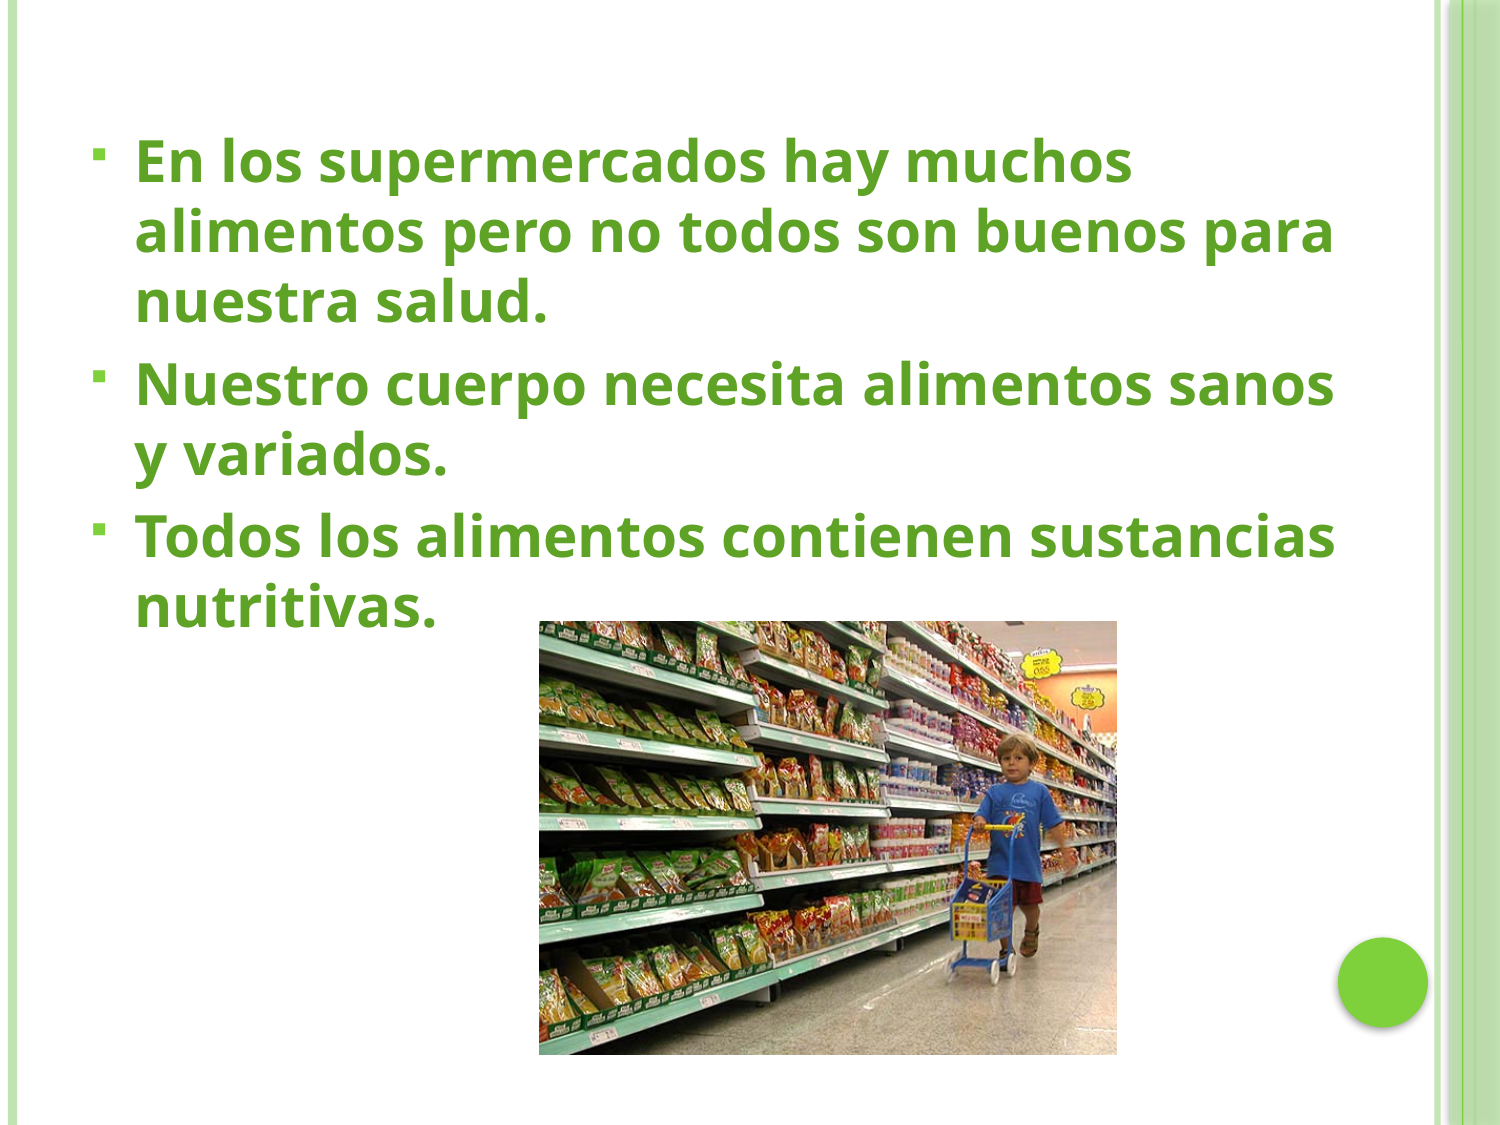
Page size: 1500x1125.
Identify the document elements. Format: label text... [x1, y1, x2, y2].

list En los supermercados hay muchos alimentos pero no todos son buenos para nuestra salud. Nuestro cuerpo necesita alimentos sanos y variados. Todos los alimentos contienen sustancias nutritivas. [75, 117, 1395, 1062]
picture [538, 620, 1117, 1056]
